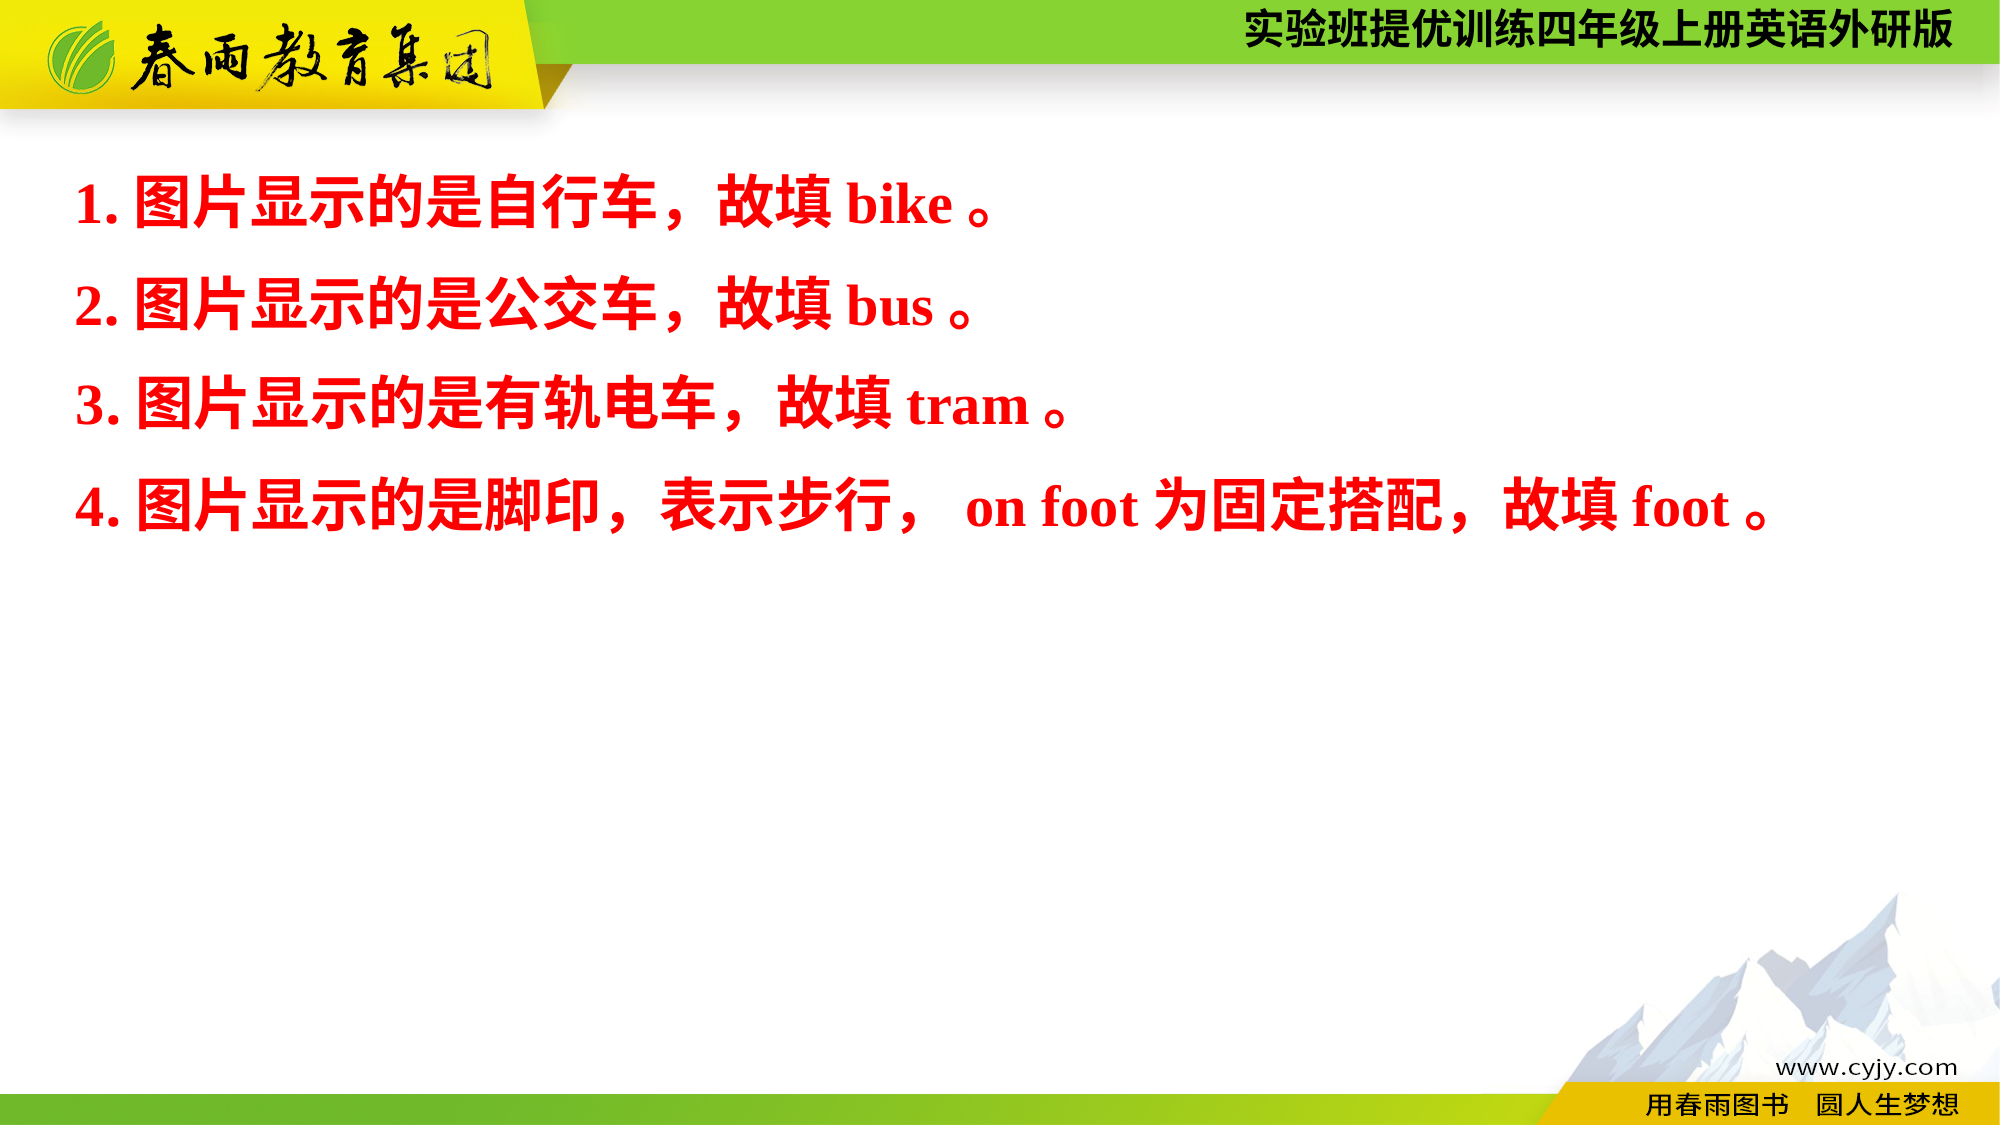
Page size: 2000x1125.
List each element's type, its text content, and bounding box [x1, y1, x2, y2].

list 1.图片显示的是自行车，故填bike。 [59, 122, 1944, 224]
picture [0, 0, 2000, 1125]
text_box 2.图片显示的是公交车，故填bus。 [59, 224, 1944, 345]
text_box 3.图片显示的是有轨电车，故填tram。 [60, 323, 1945, 425]
text_box 4.图片显示的是脚印，表示步行，on foot为固定搭配，故填foot。 [60, 425, 1945, 546]
